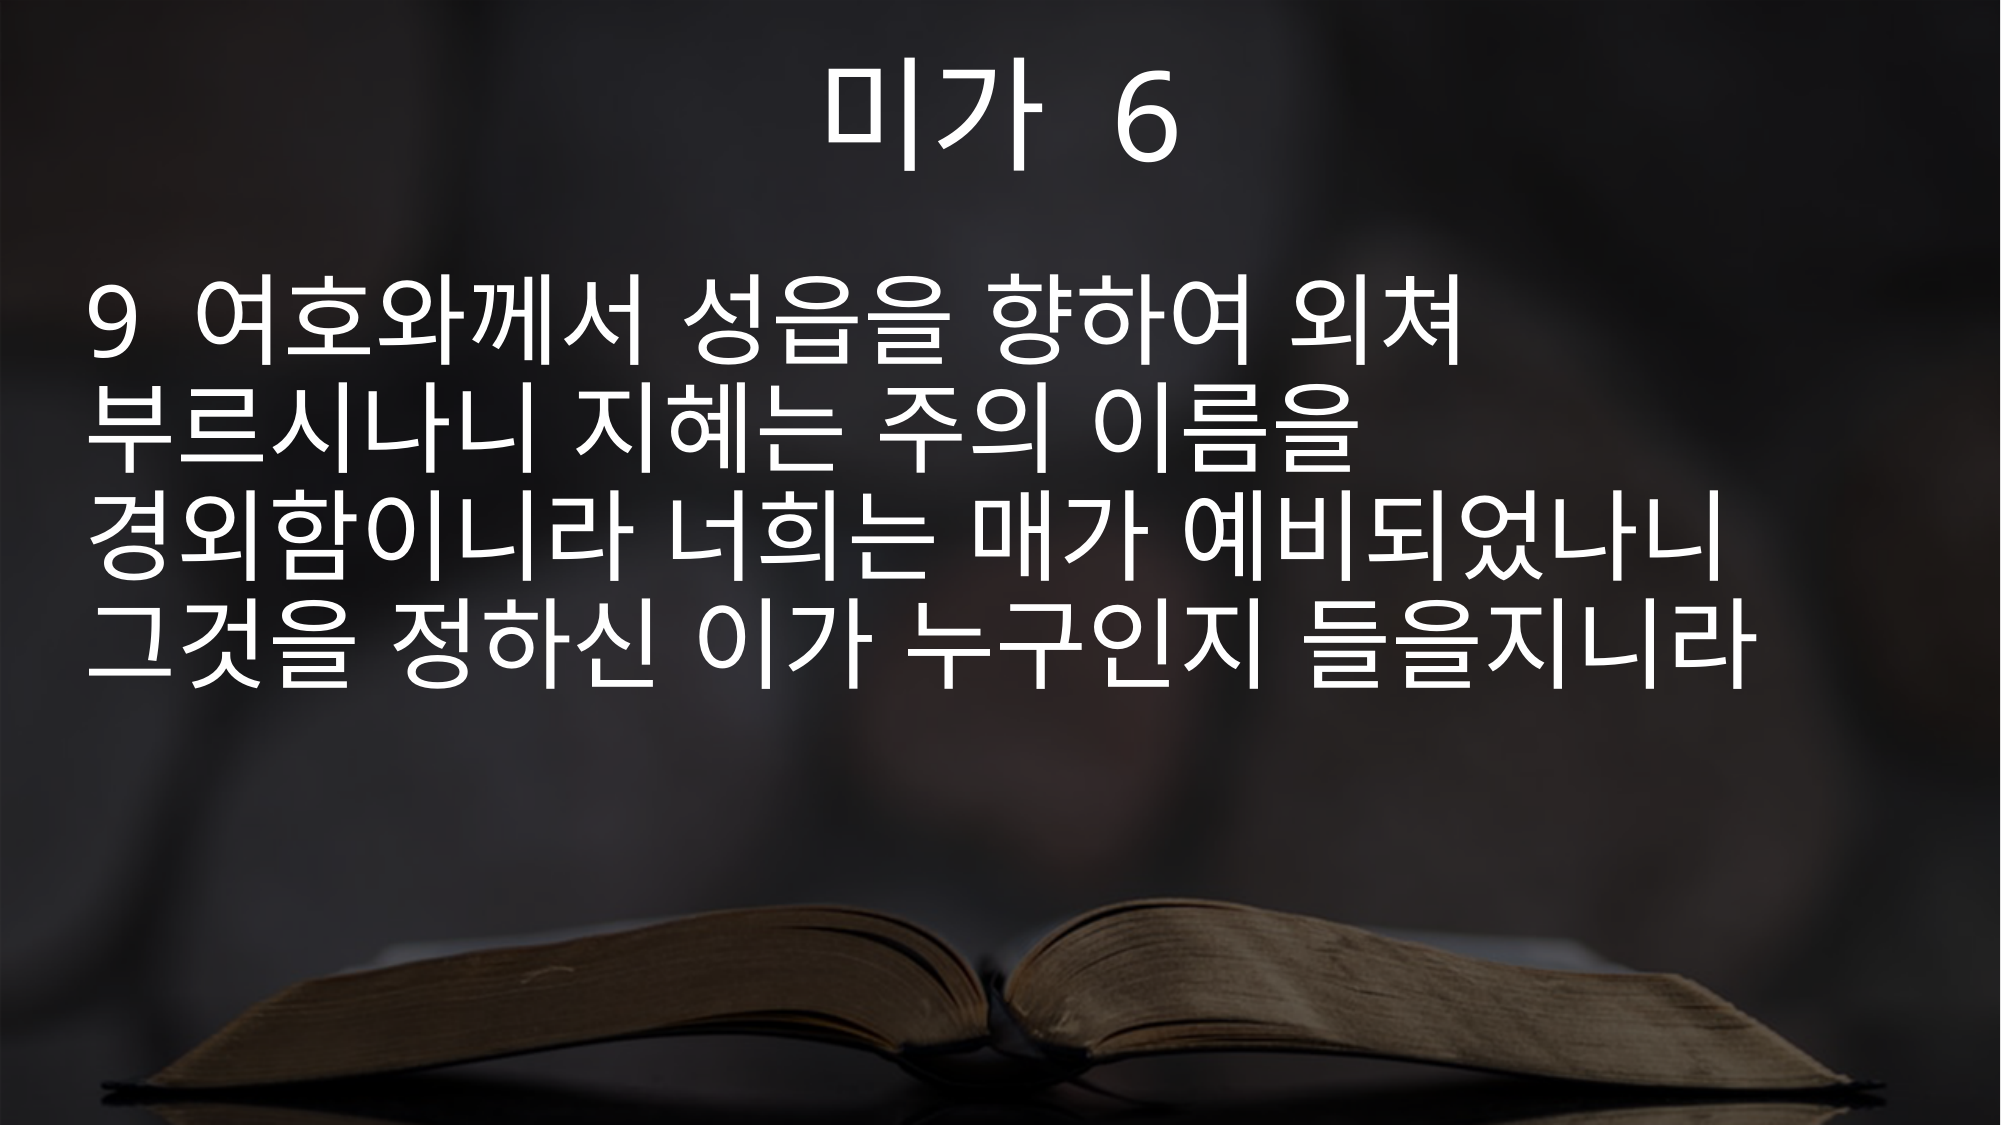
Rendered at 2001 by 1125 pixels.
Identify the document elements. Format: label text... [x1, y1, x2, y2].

list 9 여호와께서 성읍을 향하여 외쳐 부르시나니 지혜는 주의 이름을 경외함이니라 너희는 매가 예비되었나니 그것을 정하신 이가 누구인지 들을지니라 [69, 263, 1953, 423]
picture [0, 0, 2001, 1125]
footer 미가 6 [0, 32, 2000, 192]
